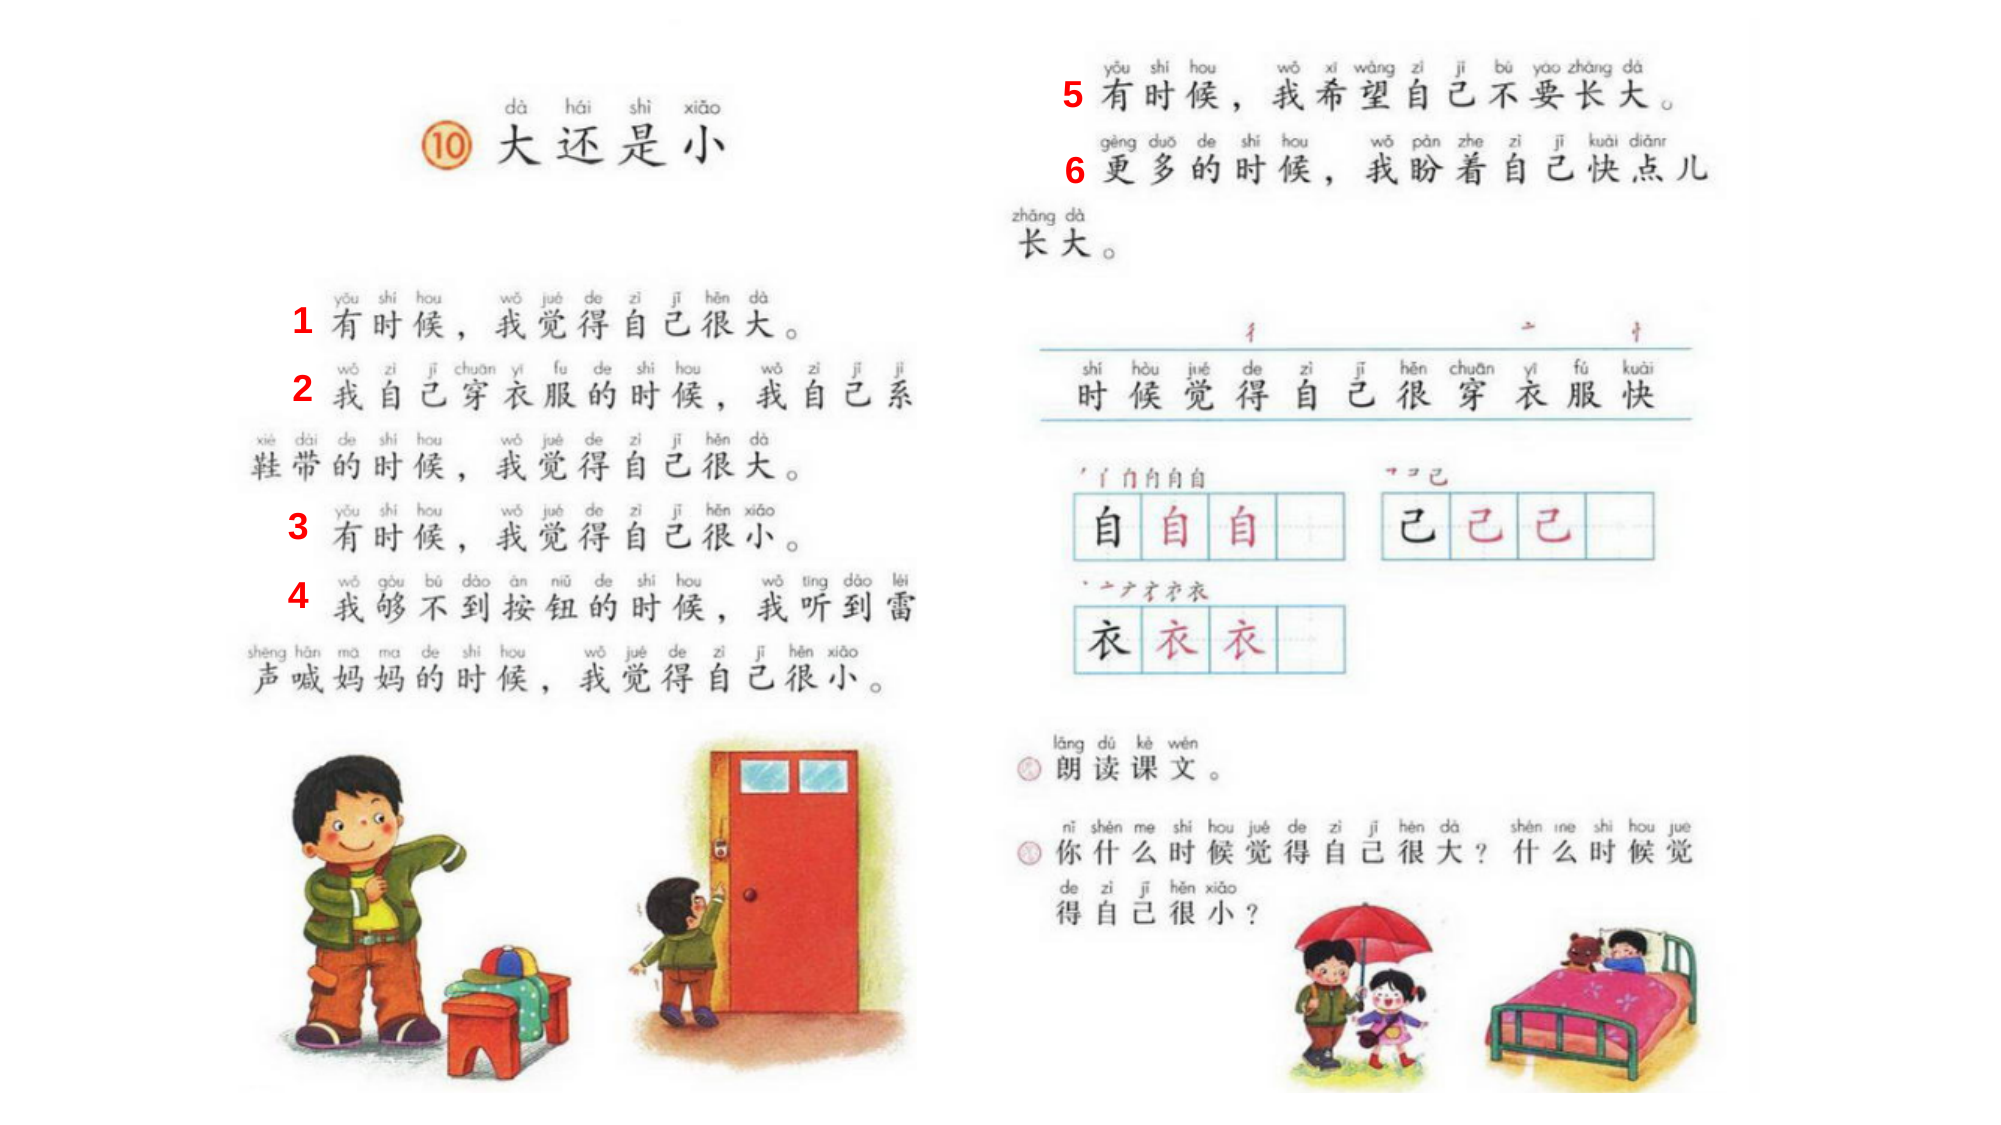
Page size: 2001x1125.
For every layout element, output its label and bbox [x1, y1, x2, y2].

list [195, 17, 915, 1093]
picture [916, 17, 1760, 1093]
